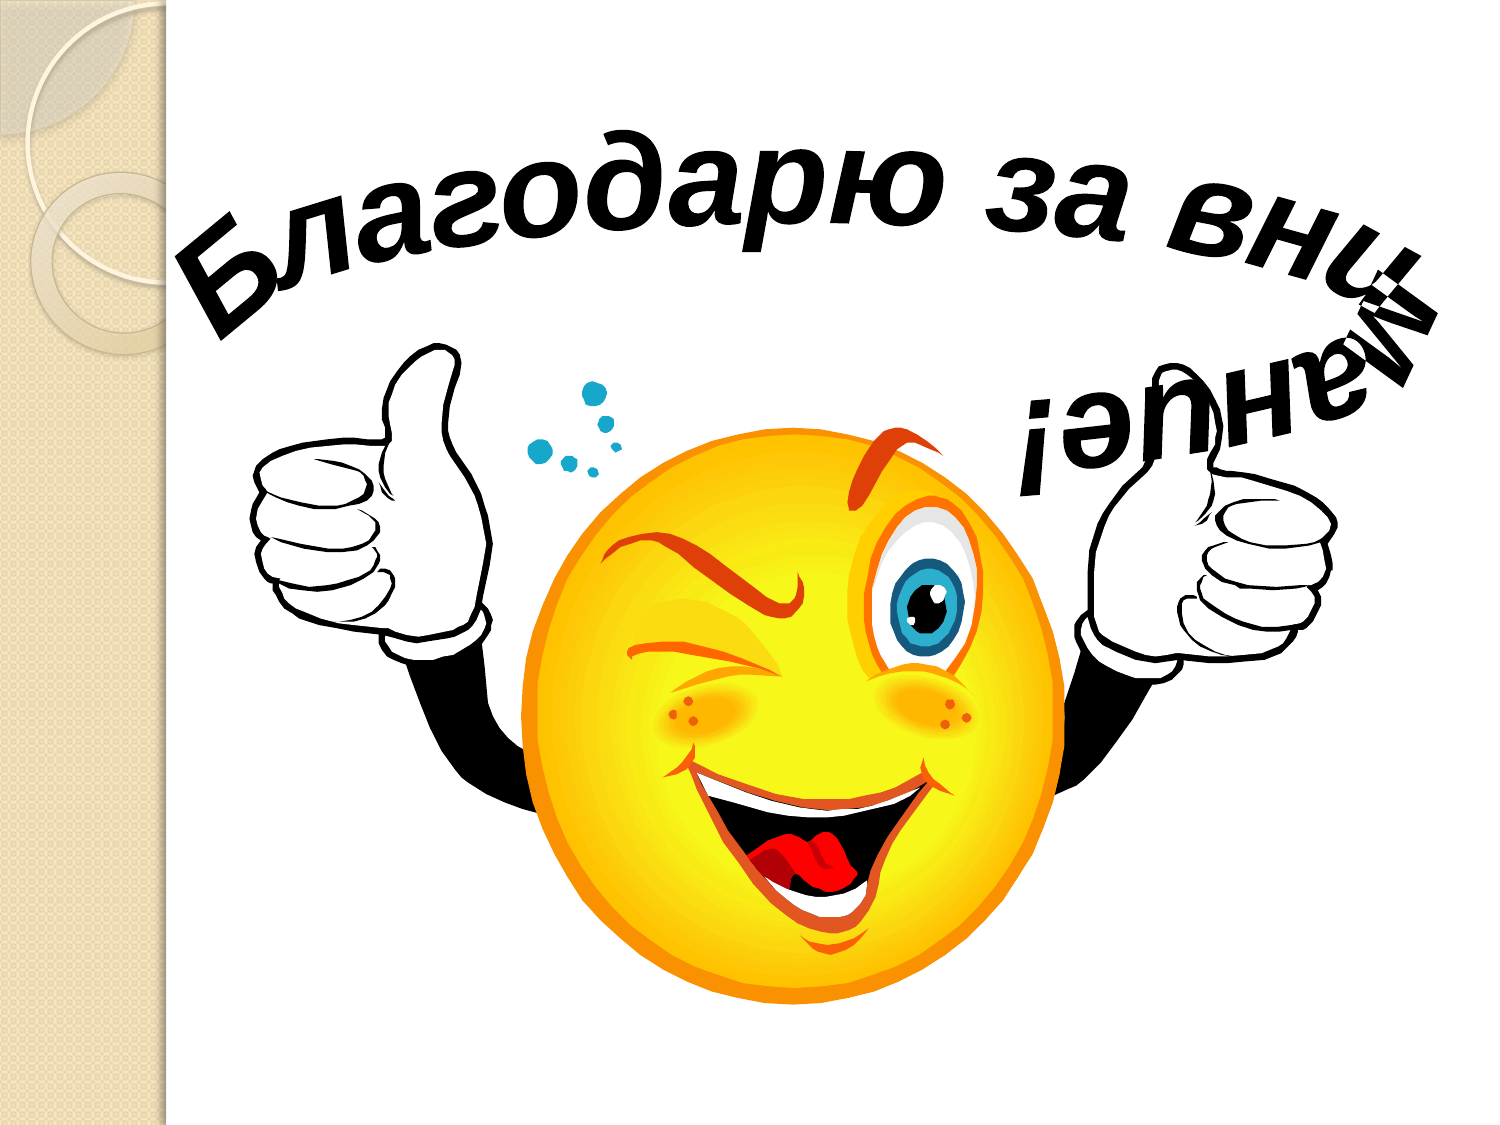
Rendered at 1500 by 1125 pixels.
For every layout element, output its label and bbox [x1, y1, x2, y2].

picture [245, 339, 1341, 1009]
